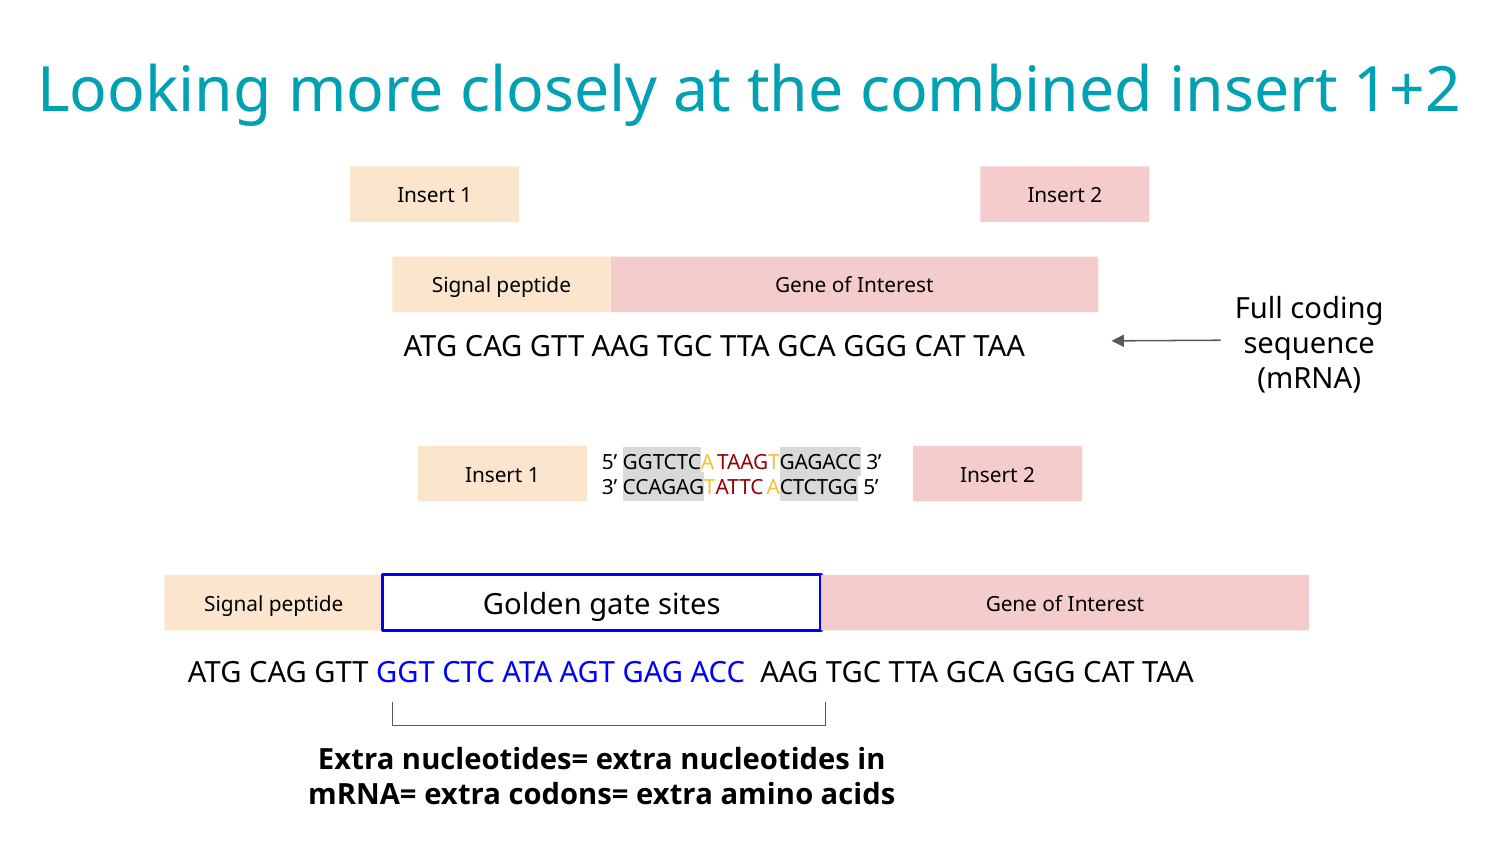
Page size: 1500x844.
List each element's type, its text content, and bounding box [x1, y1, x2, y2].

text_box Looking more closely at the combined insert 1+2 [0, 34, 1500, 138]
text_box ATG CAG GTT AAG TGC TTA GCA GGG CAT TAA [388, 312, 1112, 368]
text_box Insert 2 [980, 166, 1150, 222]
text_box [417, 421, 1083, 526]
text_box Signal peptide [164, 574, 382, 631]
text_box Golden gate sites [382, 574, 821, 631]
text_box Extra nucleotides= extra nucleotides in mRNA= extra codons= extra amino acids [245, 725, 959, 822]
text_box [392, 701, 826, 726]
text_box Gene of Interest [821, 574, 1309, 631]
text_box Full coding sequence (mRNA) [1196, 274, 1423, 406]
text_box Signal peptide [392, 256, 611, 312]
text_box ATG CAG GTT GGT CTC ATA AGT GAG ACC AAG TGC TTA GCA GGG CAT TAA [172, 638, 1336, 694]
text_box Insert 1 [350, 166, 520, 222]
text_box Gene of Interest [611, 256, 1099, 312]
